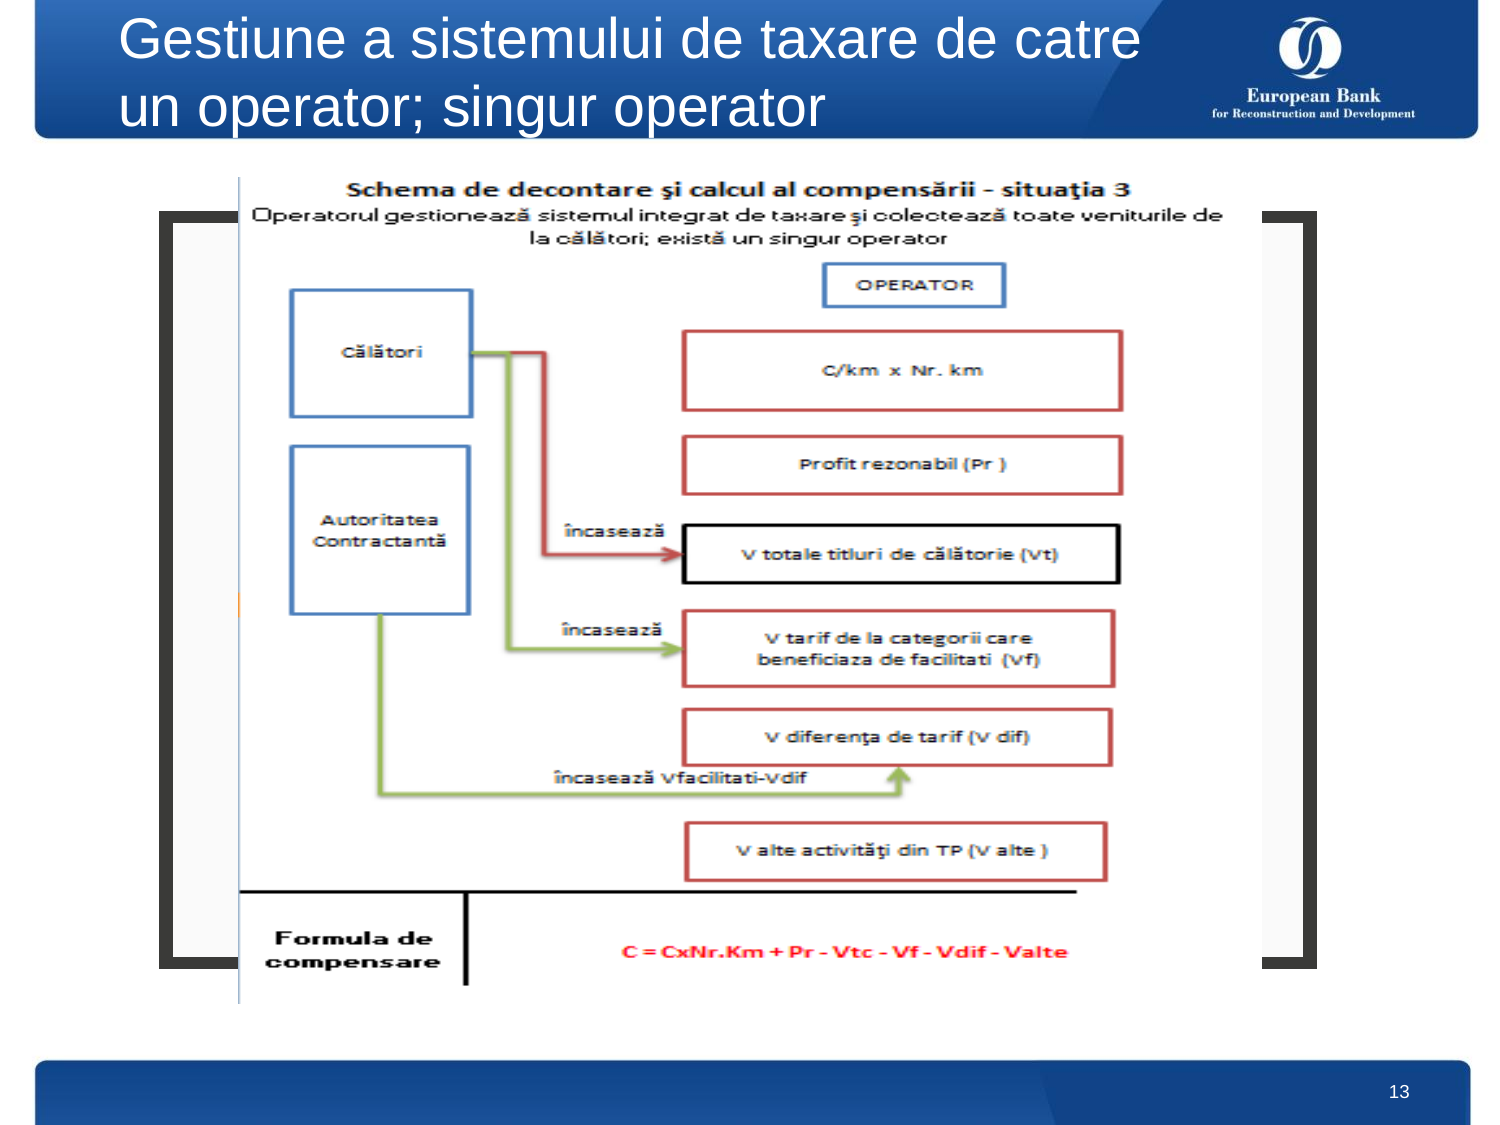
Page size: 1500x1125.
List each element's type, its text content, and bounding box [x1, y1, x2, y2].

picture [0, 0, 1500, 1125]
title Gestiune a sistemului de taxare de catre un operator; singur operator [118, 0, 1158, 140]
slide_number 13 [1074, 1061, 1425, 1122]
